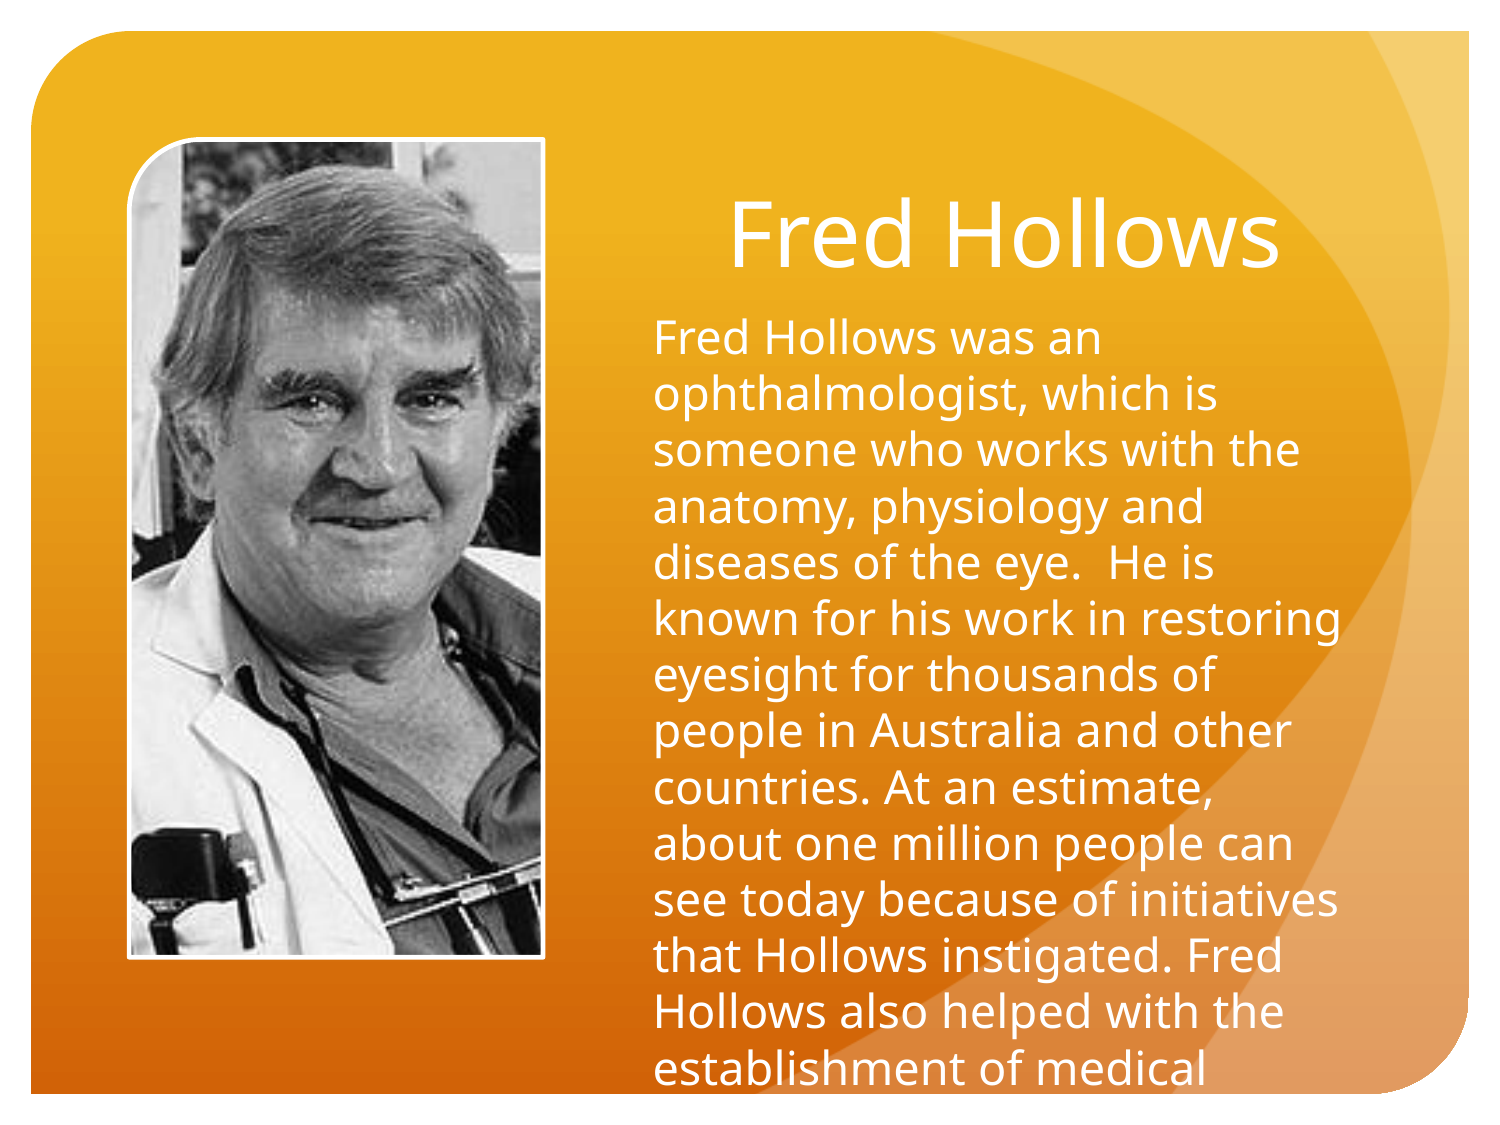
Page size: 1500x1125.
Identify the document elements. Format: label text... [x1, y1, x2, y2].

list Fred Hollows was an ophthalmologist, which is someone who works with the anatomy, physiology and diseases of the eye. He is known for his work in restoring eyesight for thousands of people in Australia and other countries. At an estimate, about one million people can see today because of initiatives that Hollows instigated. Fred Hollows also helped with the establishment of medical services for the Aboriginal people throughout Australia. [637, 299, 1372, 925]
title Fred Hollows [637, 87, 1372, 293]
picture [73, 30, 1474, 1095]
